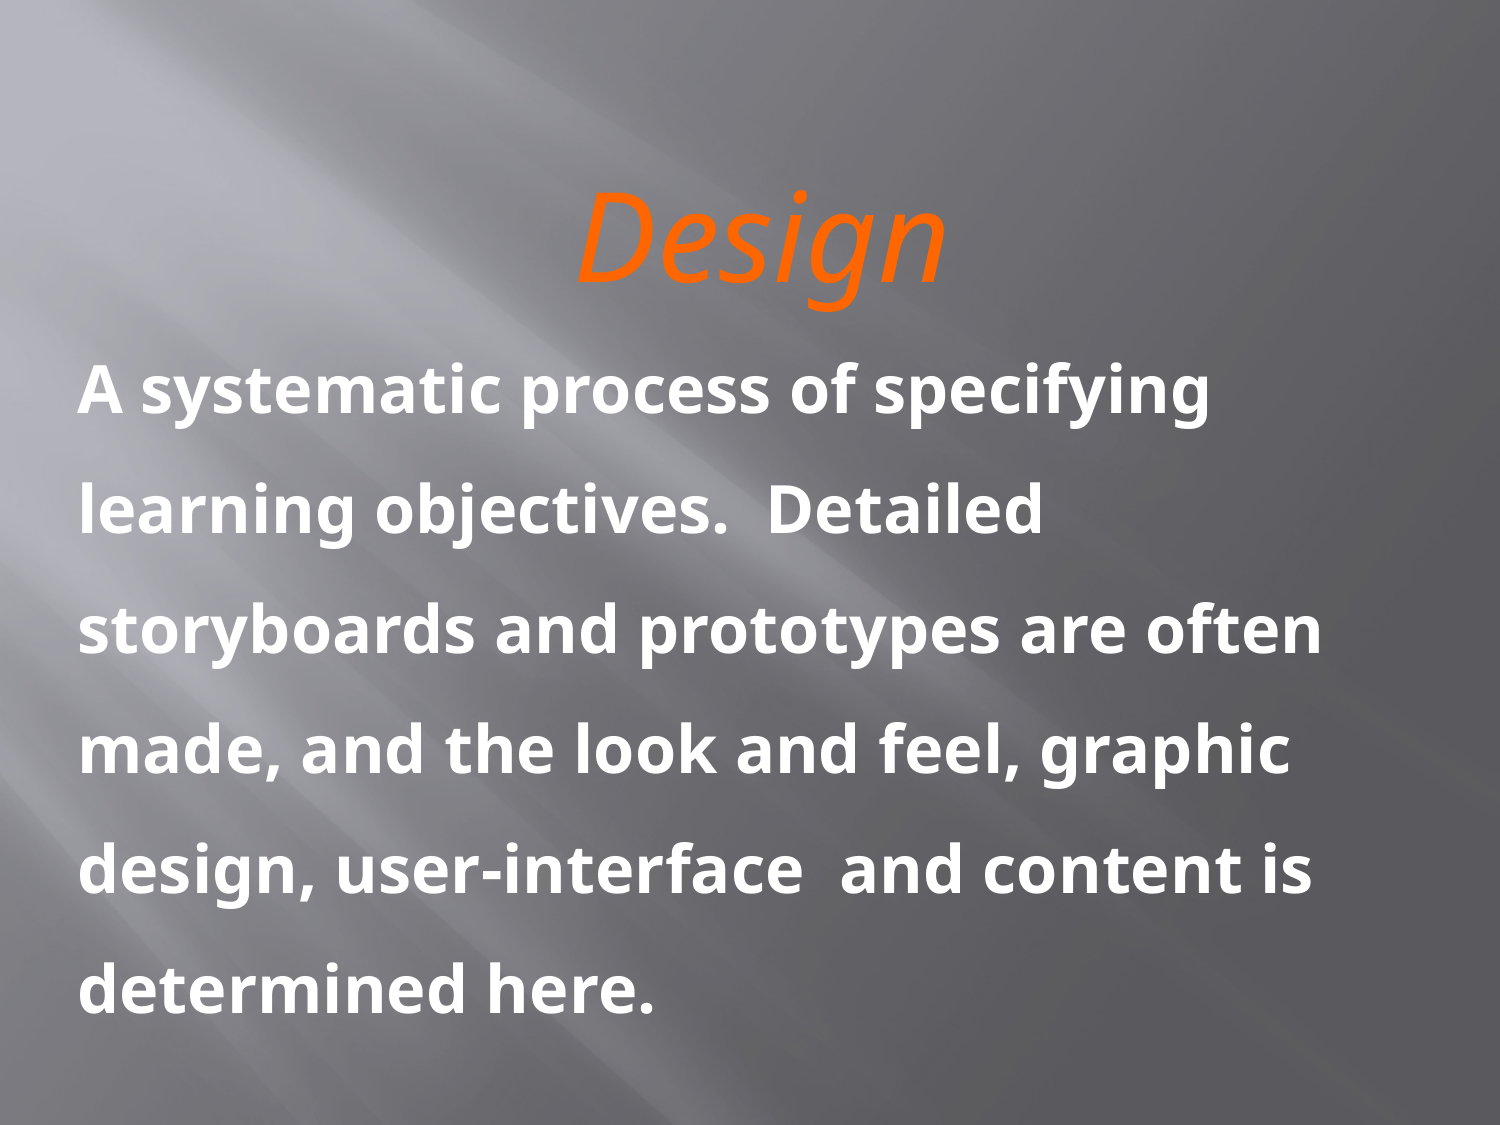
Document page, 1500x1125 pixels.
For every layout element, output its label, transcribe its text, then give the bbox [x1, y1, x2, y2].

text_box Design A systematic process of specifying learning objectives. Detailed storyboards and prototypes are often made, and the look and feel, graphic design, user-interface and content is determined here. [62, 149, 1463, 1125]
